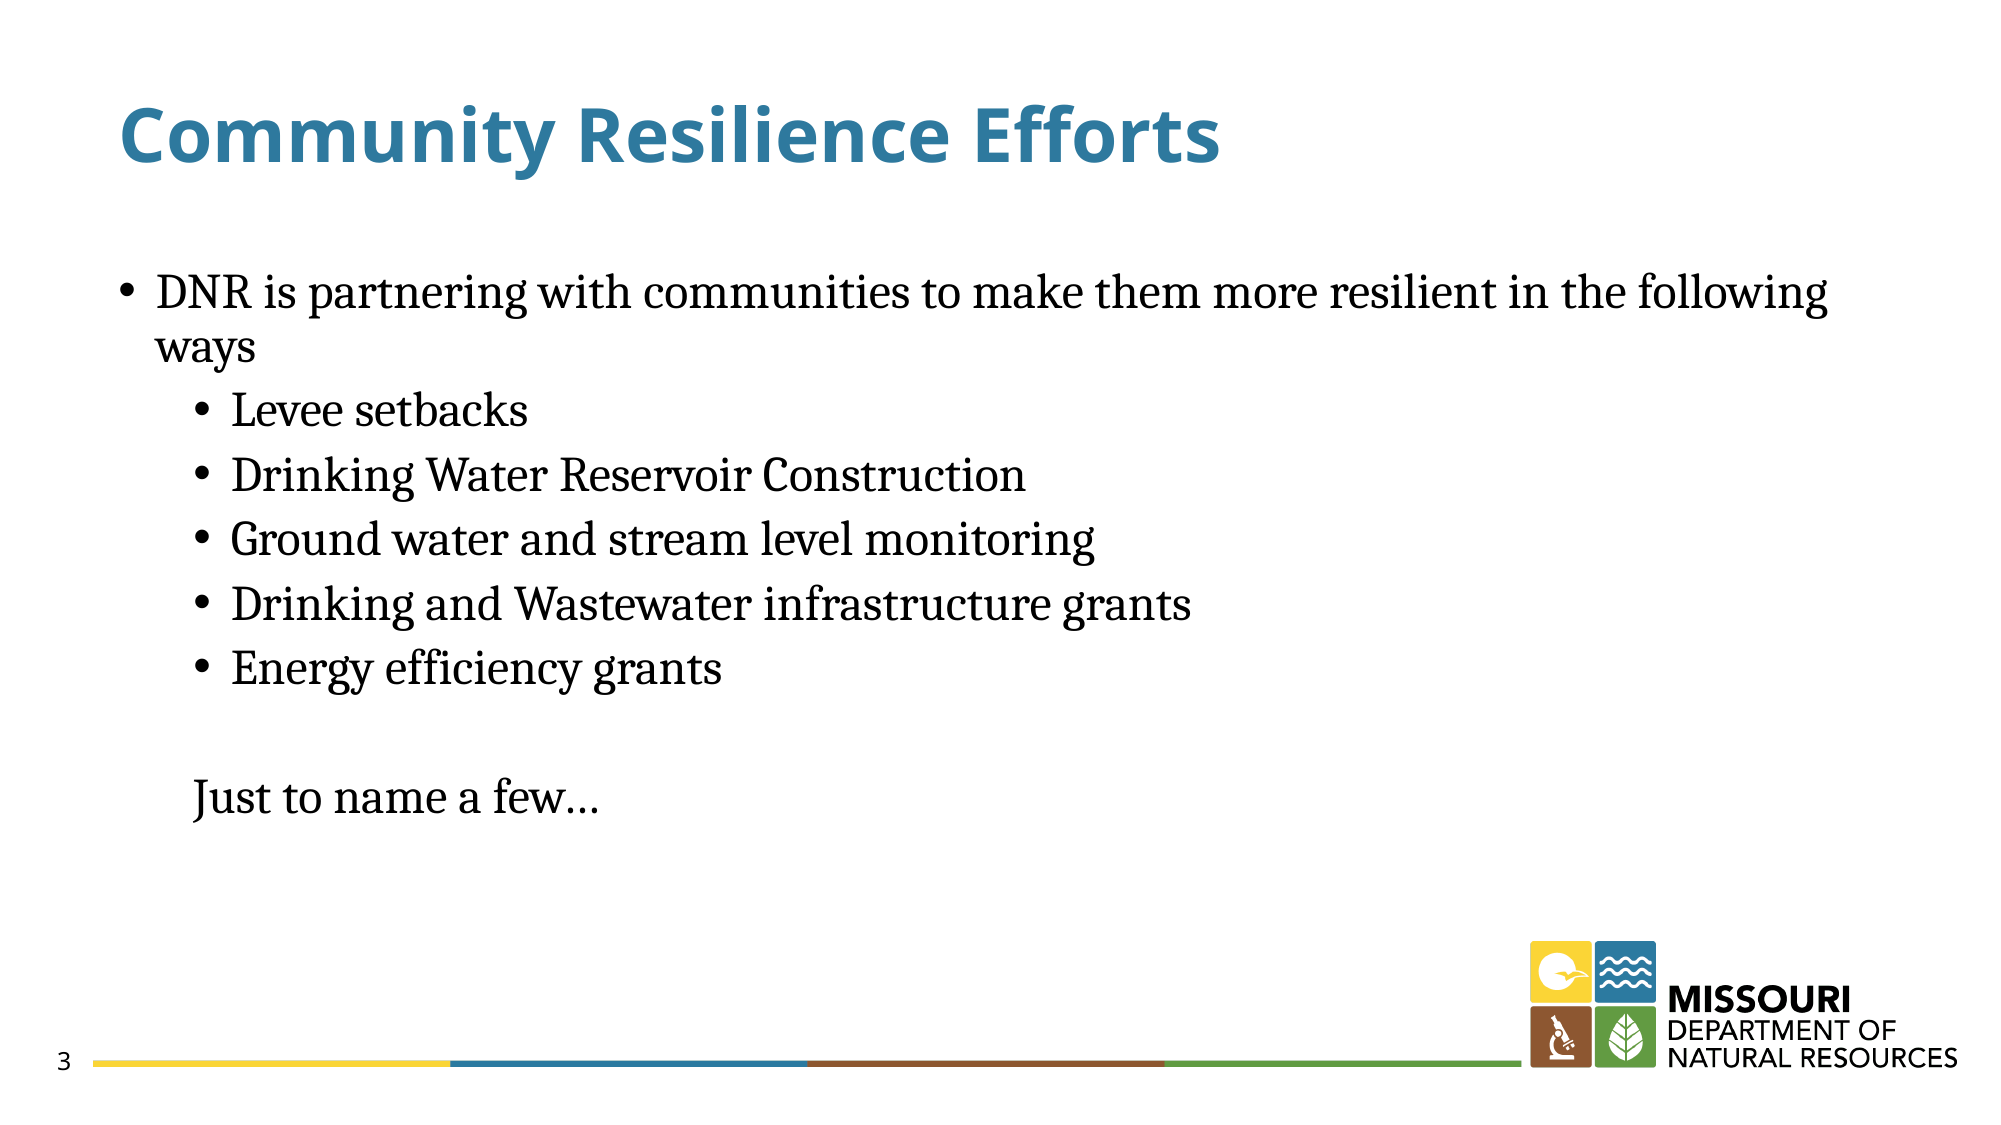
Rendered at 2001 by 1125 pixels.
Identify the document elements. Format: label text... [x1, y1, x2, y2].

list DNR is partnering with communities to make them more resilient in the following ways Levee setbacks Drinking Water Reservoir Construction Ground water and stream level monitoring Drinking and Wastewater infrastructure grants Energy efficiency grants Just to name a few… [103, 258, 1887, 948]
picture [93, 941, 1957, 1068]
title Community Resilience Efforts [103, 54, 1887, 222]
slide_number 3 [22, 1032, 87, 1093]
